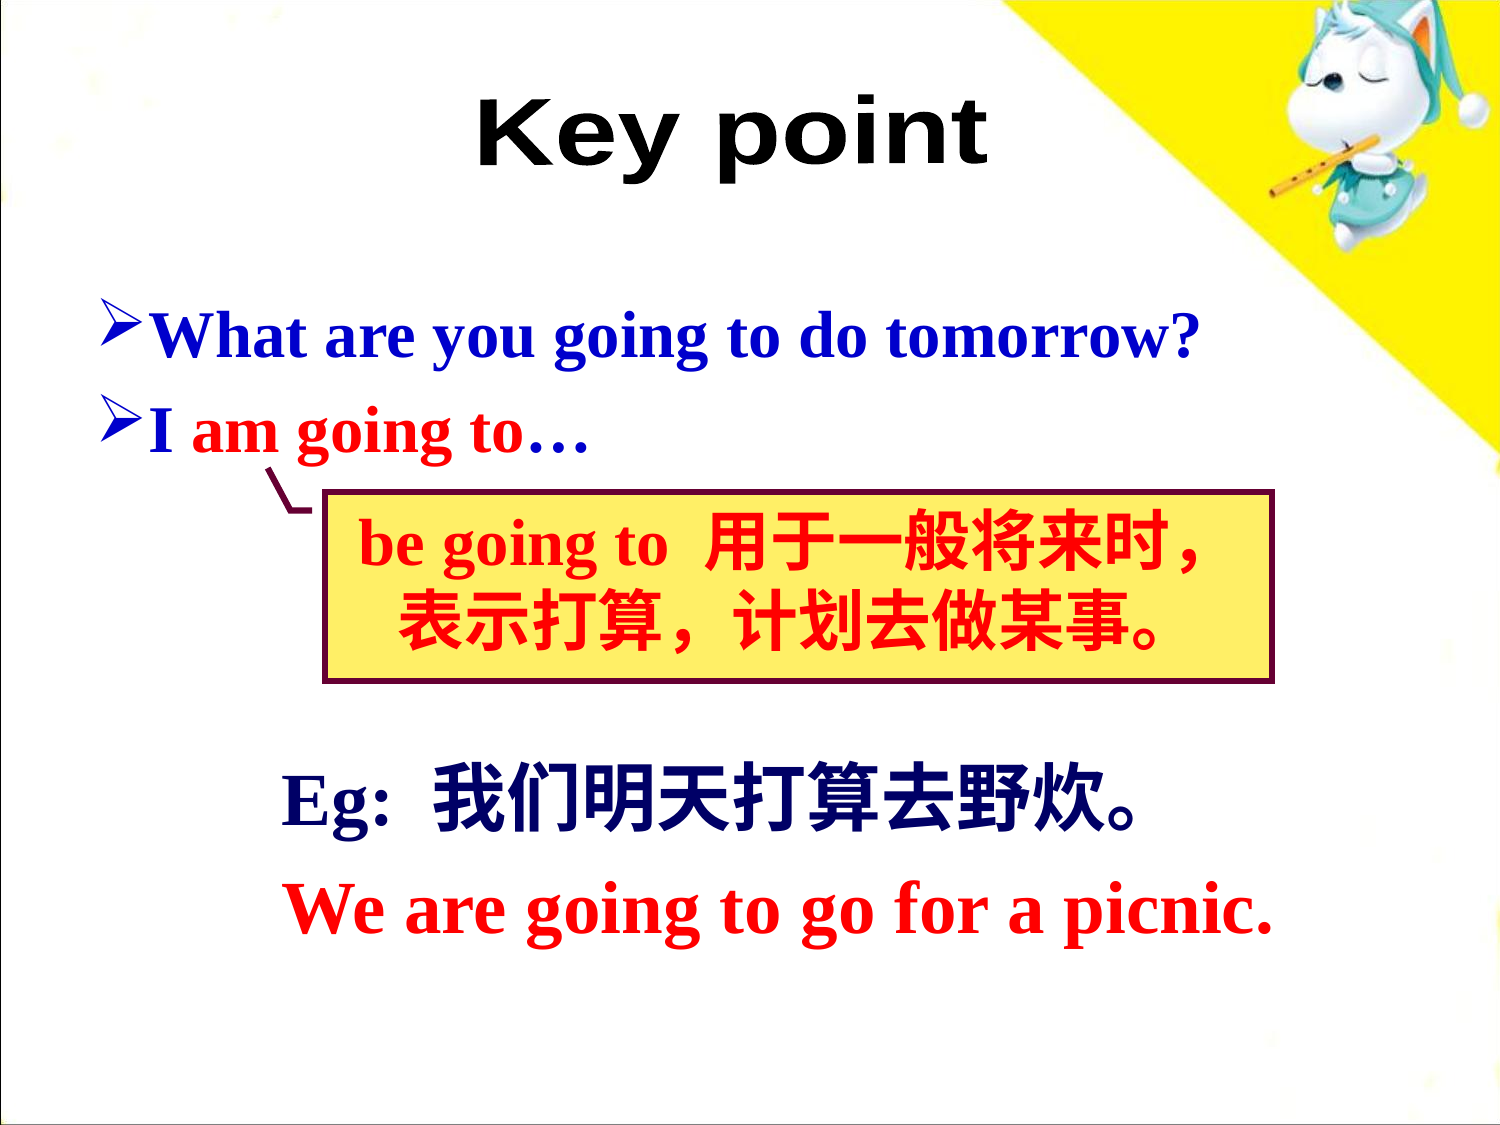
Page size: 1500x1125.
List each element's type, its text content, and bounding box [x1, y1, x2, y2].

text_box Eg: 我们明天打算去野炊。 We are going to go for a picnic. [266, 724, 1290, 956]
text_box What are you going to do tomorrow? I am going to… [80, 267, 1220, 474]
text_box be going to 用于一般将来时，表示打算，计划去做某事。 [324, 491, 1272, 681]
picture [0, 0, 1500, 1125]
